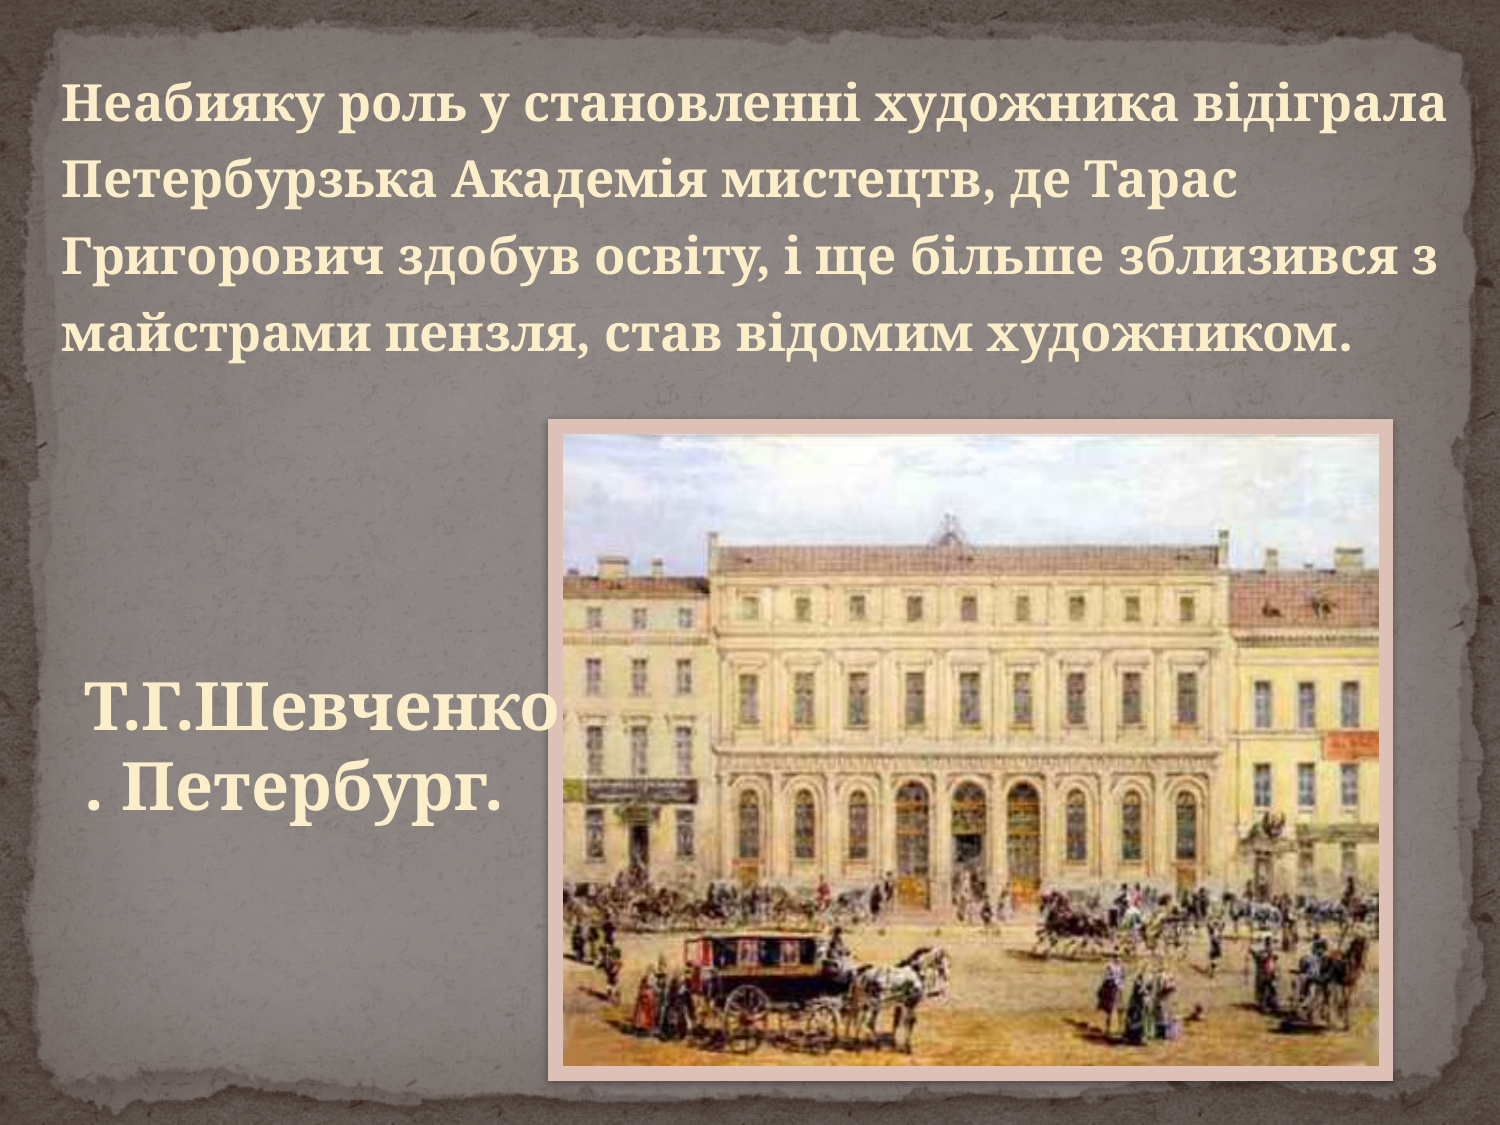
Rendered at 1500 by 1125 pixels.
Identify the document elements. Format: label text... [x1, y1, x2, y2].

picture [562, 433, 1380, 1067]
list Неабияку роль у становленні художника відіграла Петербурзька Академія мистецтв, де Тарас Григорович здобув освіту, і ще більше зблизився з майстрами пензля, став відомим художником. [46, 46, 1465, 434]
text_box Т.Г.Шевченко. Петербург. [70, 656, 554, 831]
